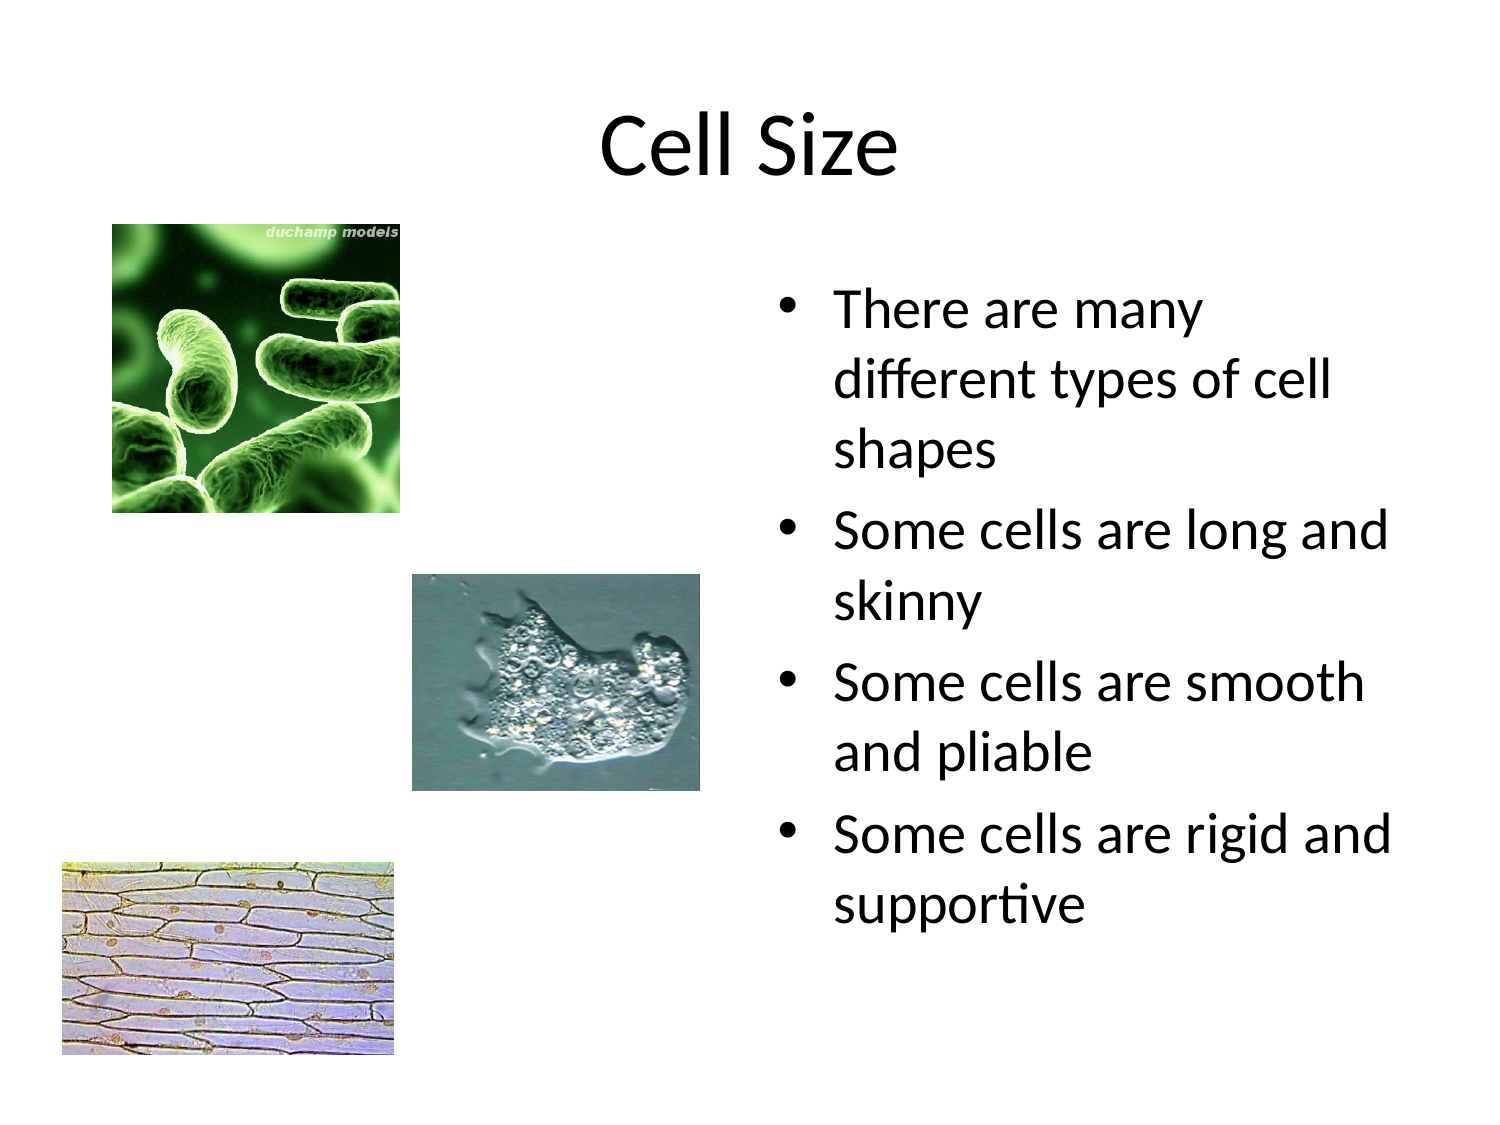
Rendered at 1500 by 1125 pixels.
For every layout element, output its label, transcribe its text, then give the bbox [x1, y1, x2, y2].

picture [62, 862, 394, 1055]
title Cell Size [75, 45, 1425, 233]
picture [112, 224, 401, 513]
picture [412, 574, 701, 791]
list There are many different types of cell shapes Some cells are long and skinny Some cells are smooth and pliable Some cells are rigid and supportive [762, 262, 1425, 1005]
